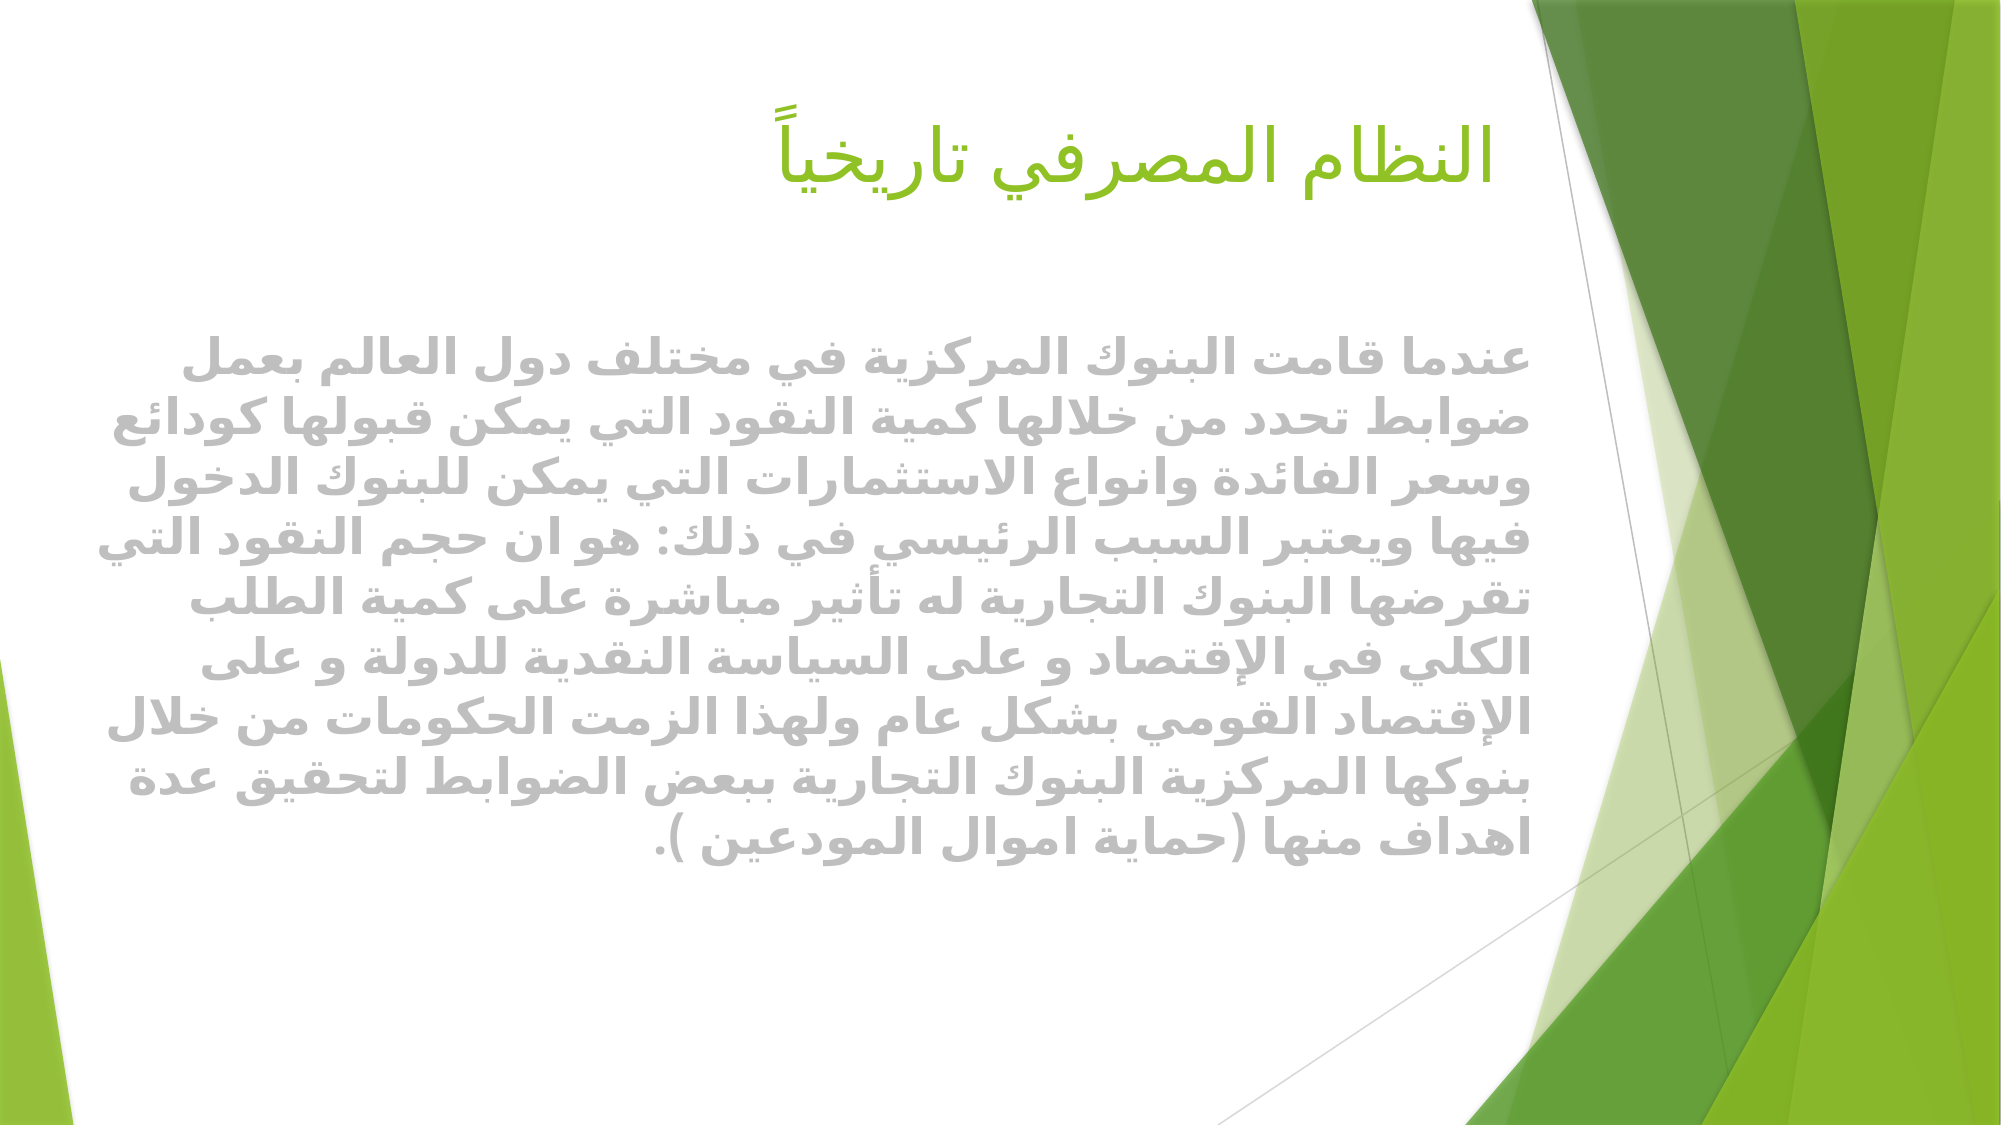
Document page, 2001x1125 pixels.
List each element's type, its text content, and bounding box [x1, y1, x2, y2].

list عندما قامت البنوك المركزية في مختلف دول العالم بعمل ضوابط تحدد من خلالها كمية النقود التي يمكن قبولها كودائع وسعر الفائدة وانواع الاستثمارات التي يمكن للبنوك الدخول فيها ويعتبر السبب الرئيسي في ذلك: هو ان حجم النقود التي تقرضها البنوك التجارية له تأثير مباشرة على كمية الطلب الكلي في الإقتصاد و على السياسة النقدية للدولة و على الإقتصاد القومي بشكل عام ولهذا الزمت الحكومات من خلال بنوكها المركزية البنوك التجارية ببعض الضوابط لتحقيق عدة اهداف منها (حماية اموال المودعين ). [48, 316, 1550, 954]
title النظام المصرفي تاريخياً [111, 99, 1522, 316]
